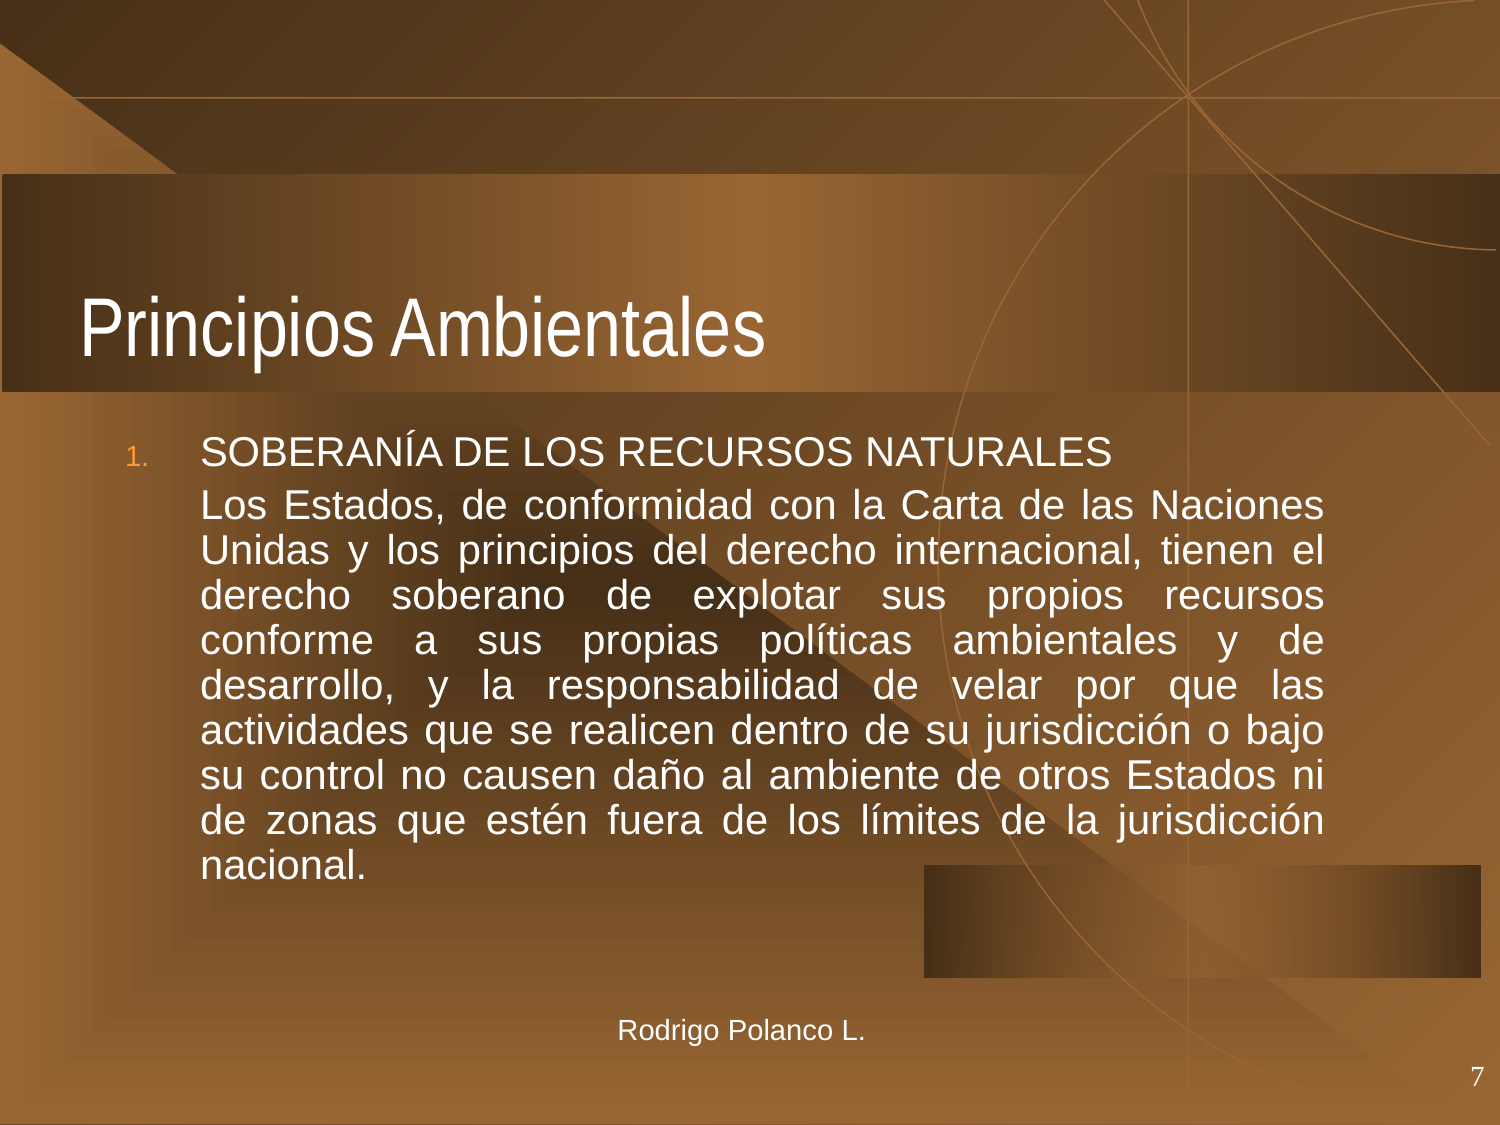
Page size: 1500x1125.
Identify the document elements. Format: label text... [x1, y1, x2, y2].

list SOBERANÍA DE LOS RECURSOS NATURALES Los Estados, de conformidad con la Carta de las Naciones Unidas y los principios del derecho internacional, tienen el derecho soberano de explotar sus propios recursos conforme a sus propias políticas ambientales y de desarrollo, y la responsabilidad de velar por que las actividades que se realicen dentro de su jurisdicción o bajo su control no causen daño al ambiente de otros Estados ni de zonas que estén fuera de los límites de la jurisdicción nacional. [109, 422, 1341, 984]
footer Rodrigo Polanco L. [421, 1003, 1063, 1083]
title Principios Ambientales [63, 177, 1446, 382]
slide_number 7 [1187, 1049, 1500, 1125]
